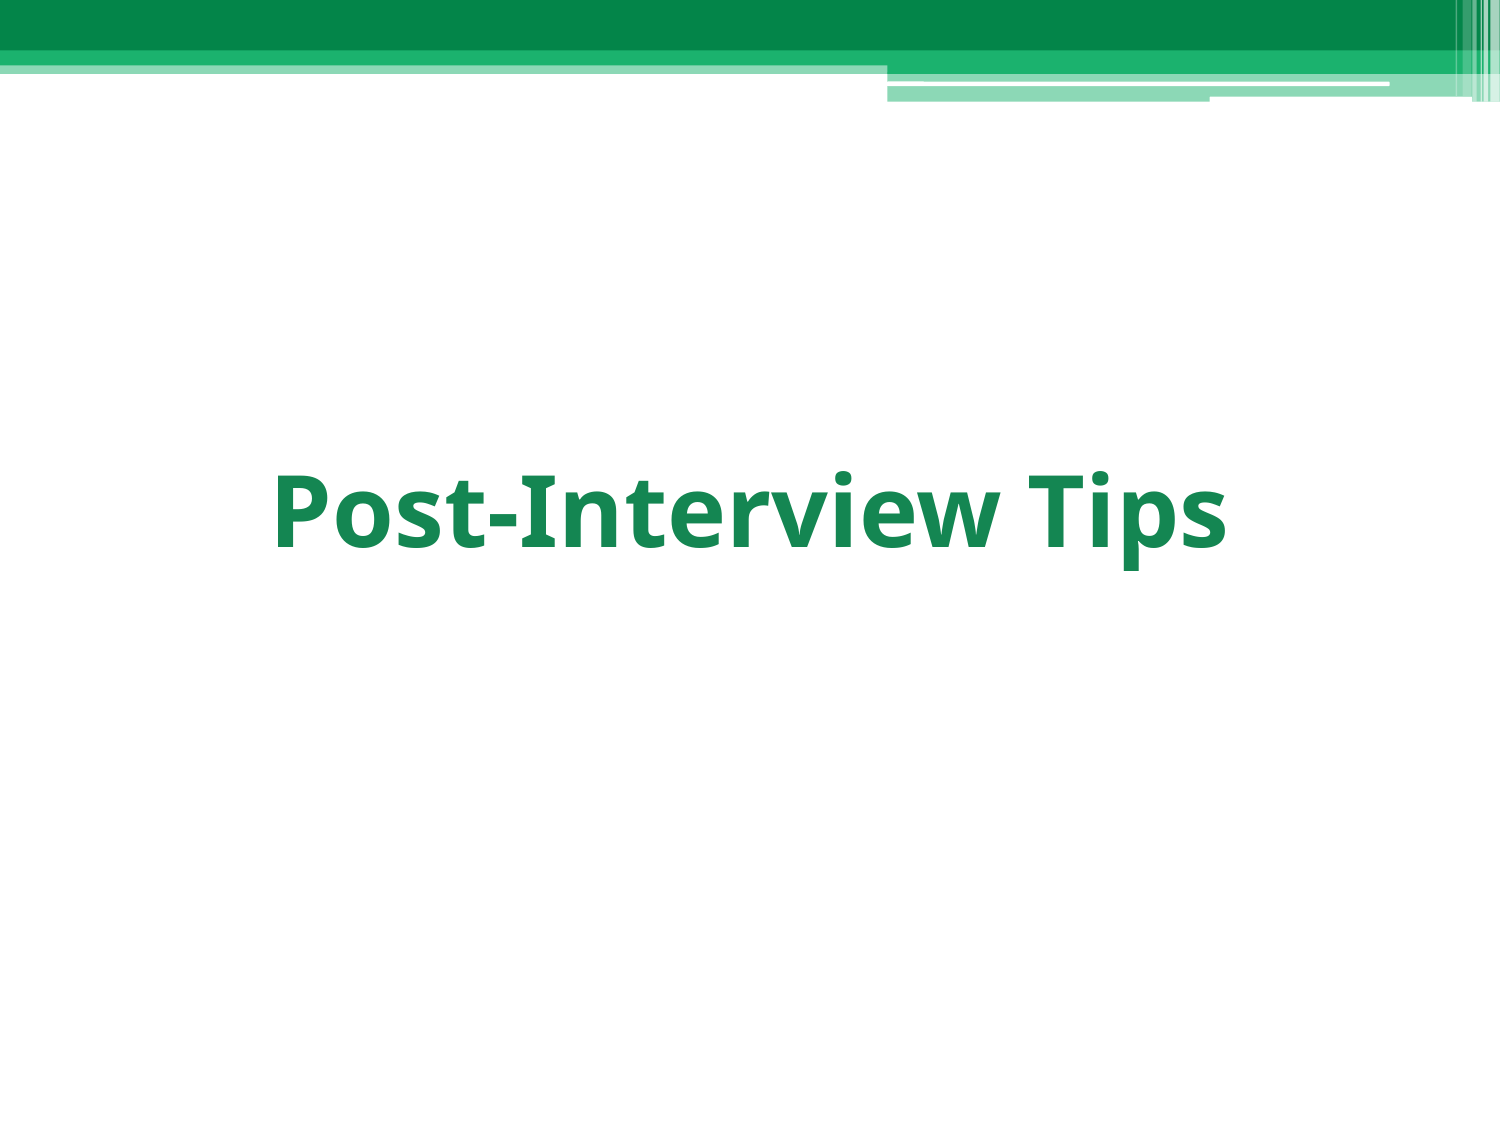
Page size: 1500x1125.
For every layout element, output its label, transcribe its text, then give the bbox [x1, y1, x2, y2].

title Post-Interview Tips [112, 425, 1388, 575]
